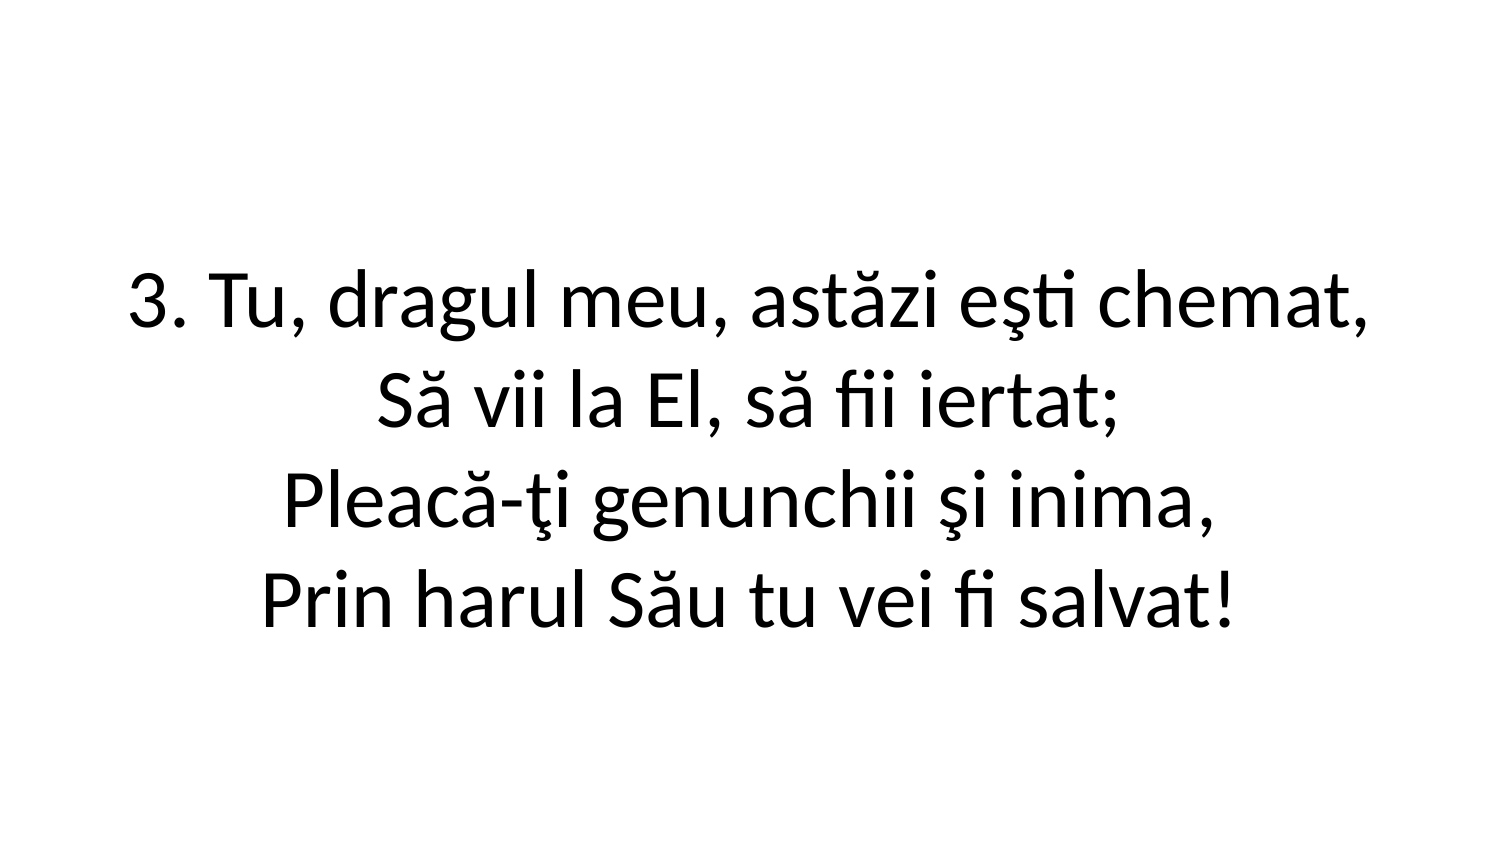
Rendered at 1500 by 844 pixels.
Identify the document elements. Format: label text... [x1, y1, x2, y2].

text_box 3. Tu, dragul meu, astăzi eşti chemat, Să vii la El, să fii iertat; Pleacă-ţi genunchii şi inima, Prin harul Său tu vei fi salvat! [112, 192, 1388, 652]
